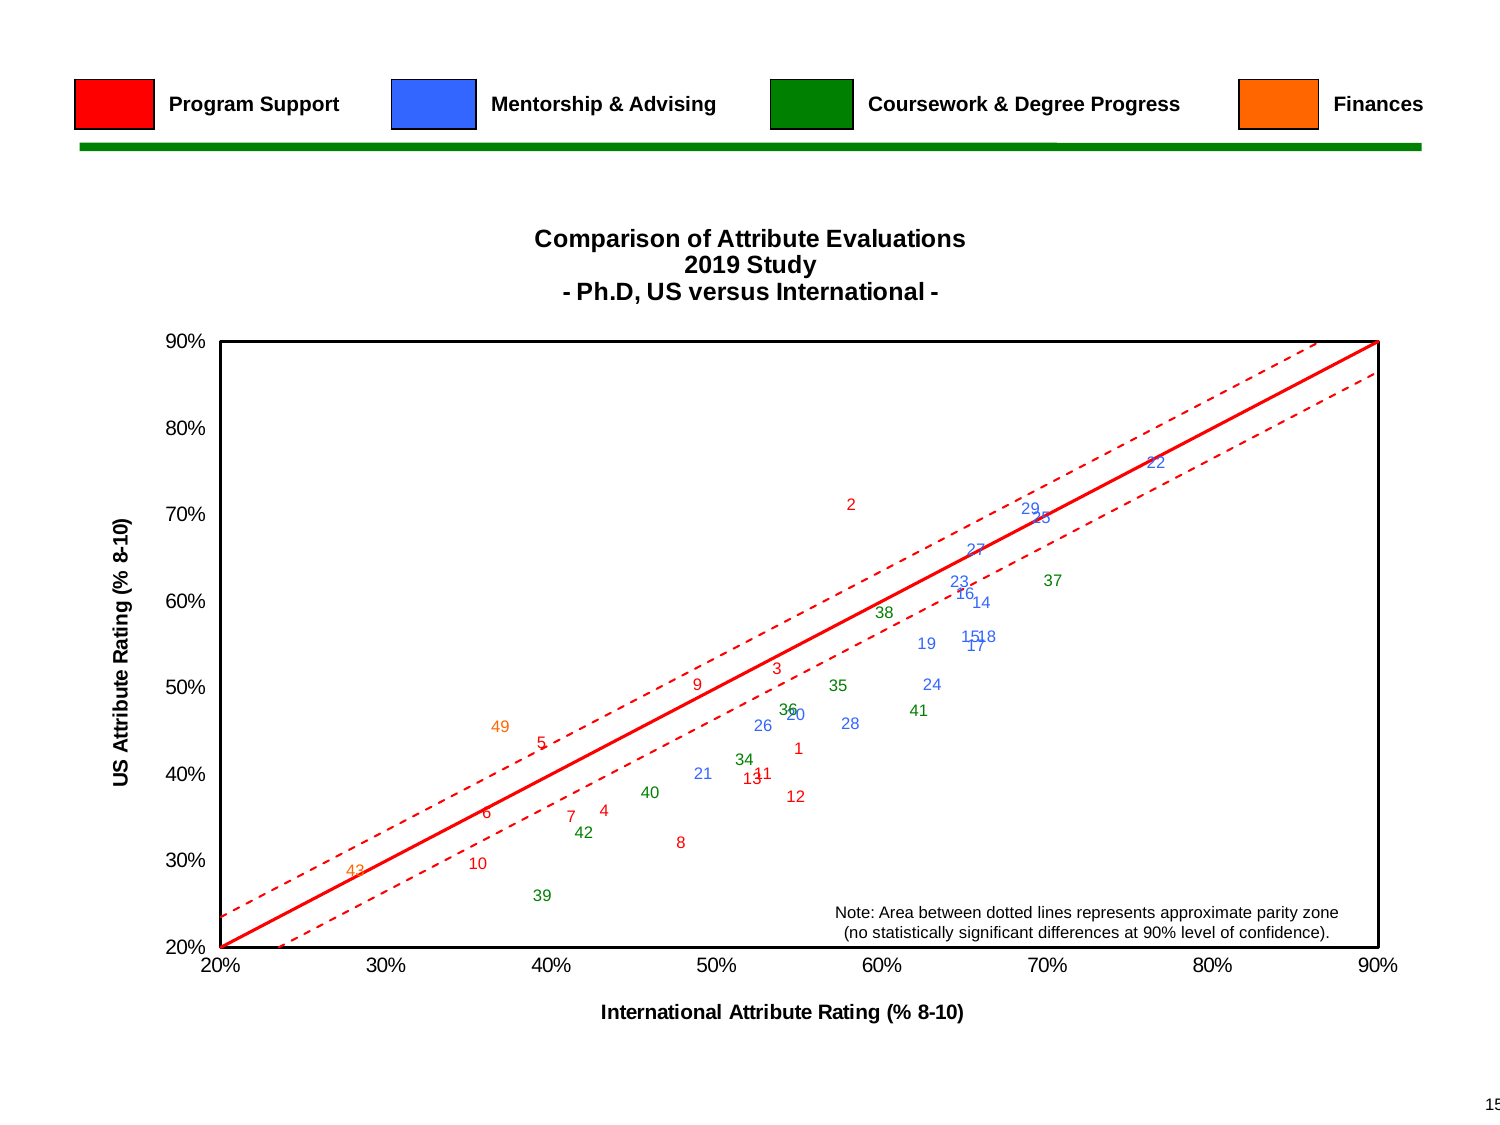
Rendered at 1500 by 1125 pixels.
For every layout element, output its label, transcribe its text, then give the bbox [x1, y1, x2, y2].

table_header [1240, 80, 1318, 128]
table_header [392, 80, 475, 128]
table_header Program Support [155, 79, 367, 129]
chart [75, 192, 1426, 1056]
table_header [771, 80, 852, 128]
table_header Mentorship & Advising [477, 79, 746, 129]
table_header [76, 80, 153, 128]
table_header Finances [1319, 79, 1446, 129]
table_header Coursework & Degree Progress [854, 79, 1215, 129]
